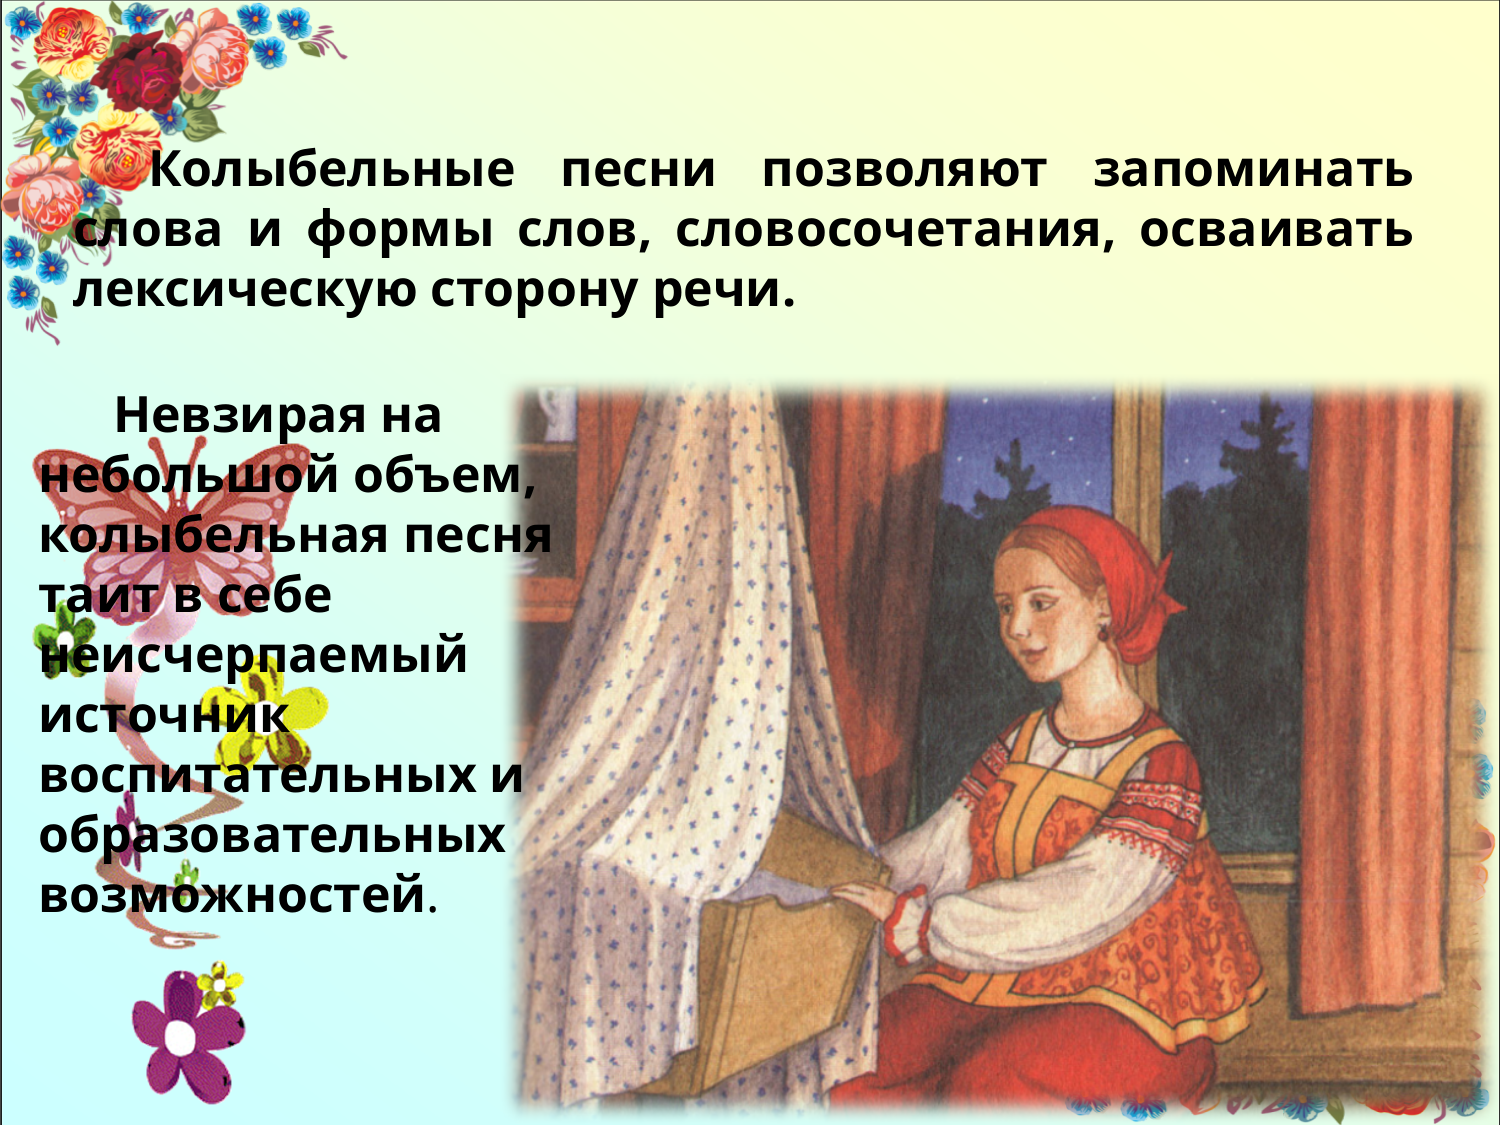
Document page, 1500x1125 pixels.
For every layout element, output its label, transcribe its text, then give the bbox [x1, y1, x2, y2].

text_box Невзирая на небольшой объем, колыбельная песня таит в себе неисчерпаемый источник воспитательных и образовательных возможностей. [23, 374, 498, 930]
picture [0, 0, 1500, 1125]
text_box Колыбельные песни позволяют запоминать слова и формы слов, словосочетания, осваивать лексическую сторону речи. [58, 128, 1430, 324]
